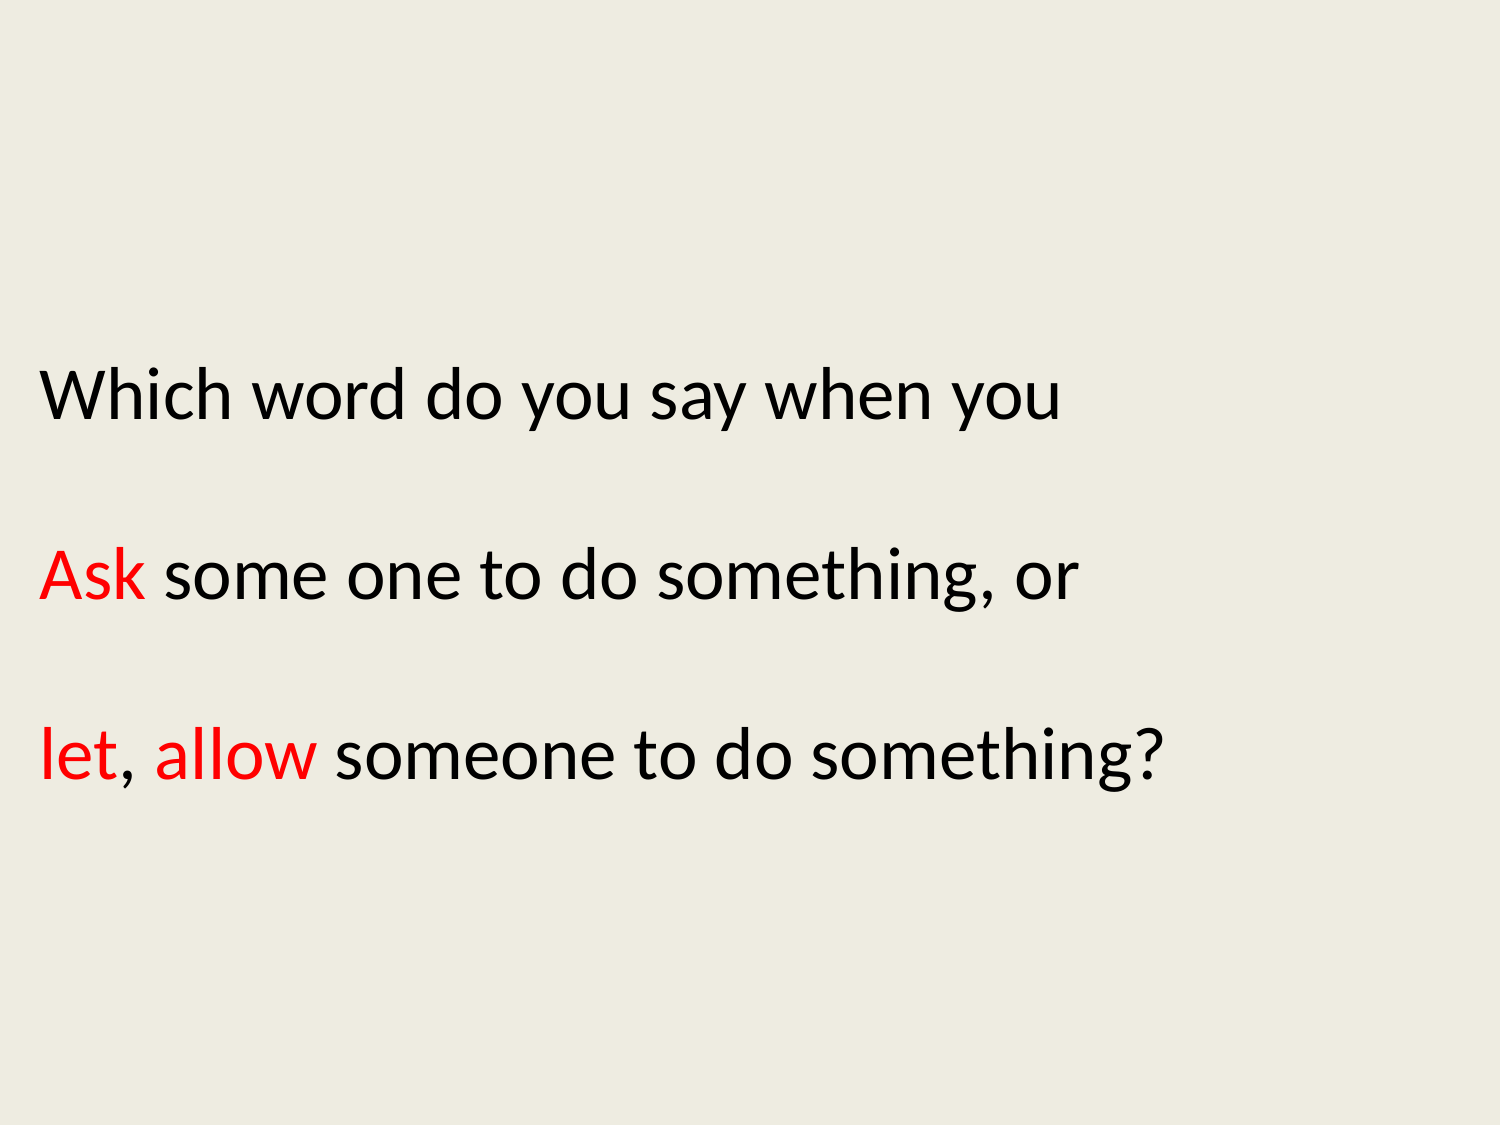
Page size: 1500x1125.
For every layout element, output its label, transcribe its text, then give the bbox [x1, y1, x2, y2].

text_box Which word do you say when you Ask some one to do something, or let, allow someone to do something? [24, 337, 1275, 938]
